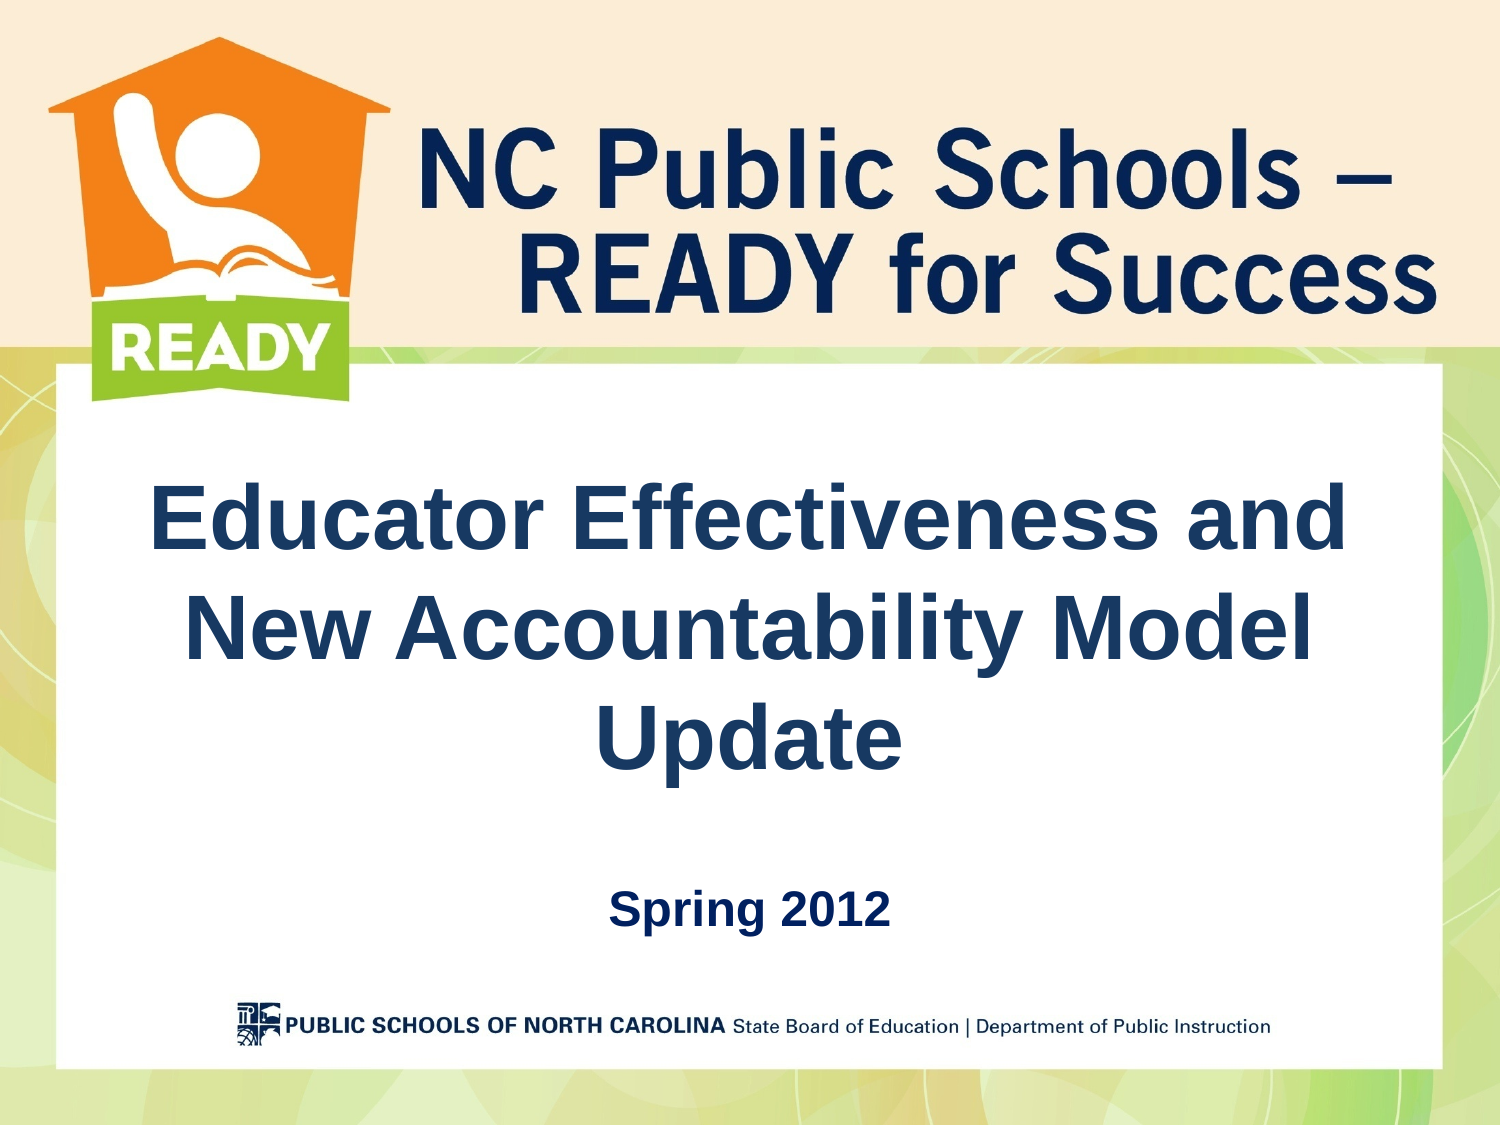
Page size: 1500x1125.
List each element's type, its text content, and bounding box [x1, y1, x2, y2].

picture [0, 0, 1500, 1125]
text_box Spring 2012 [74, 704, 1425, 972]
title Educator Effectiveness and New Accountability Model Update [62, 449, 1438, 638]
